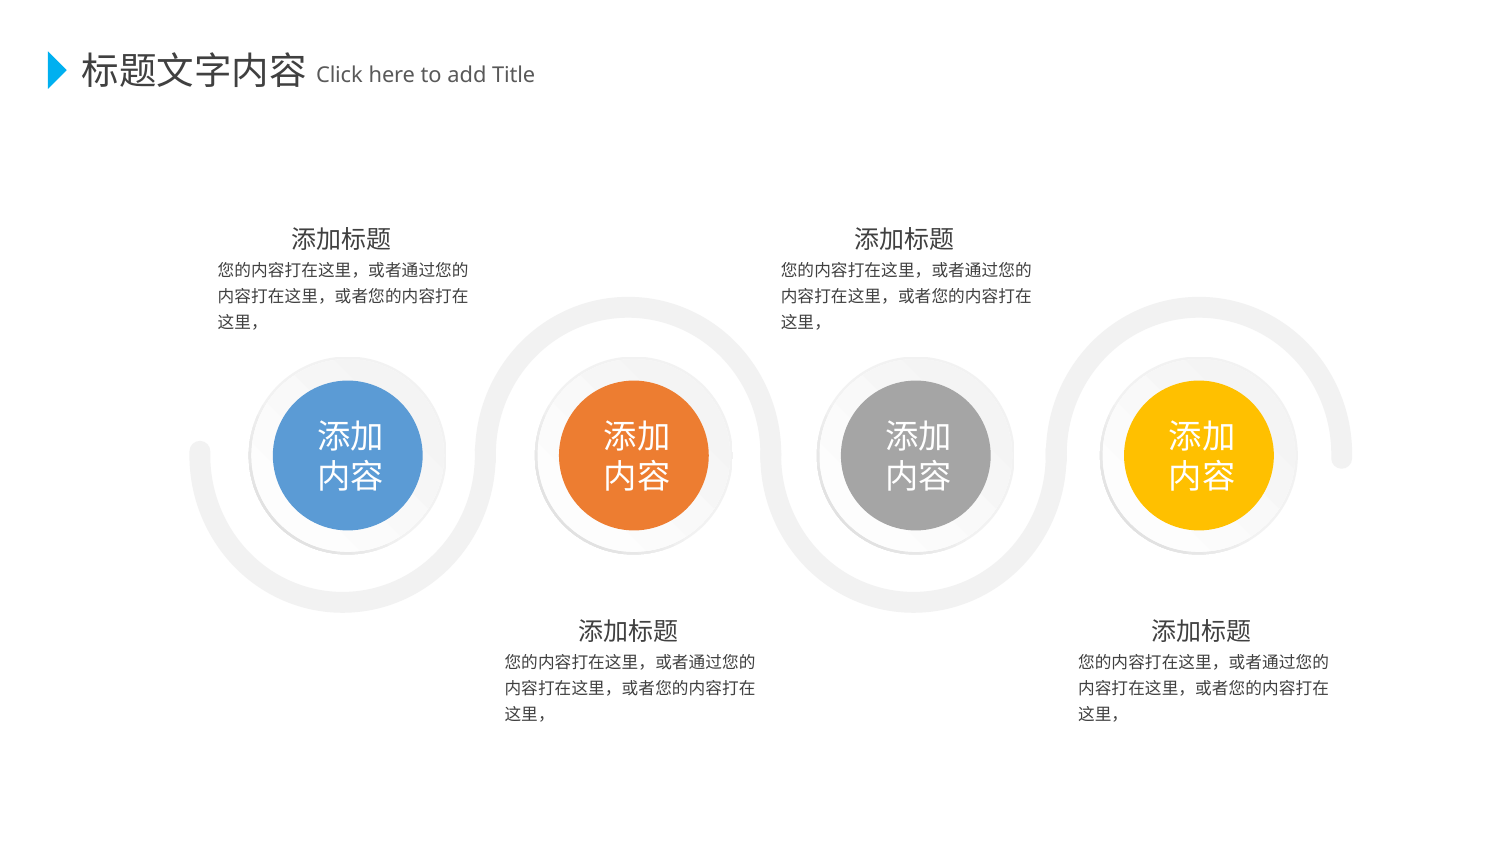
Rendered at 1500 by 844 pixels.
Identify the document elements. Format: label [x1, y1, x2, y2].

text_box [494, 600, 769, 730]
text_box [1068, 600, 1343, 730]
text_box [199, 307, 1342, 603]
text_box [48, 39, 558, 101]
text_box [1099, 356, 1298, 555]
text_box [816, 356, 1015, 555]
text_box [207, 208, 482, 339]
text_box [770, 208, 1045, 339]
text_box [534, 356, 733, 555]
text_box [248, 356, 447, 555]
